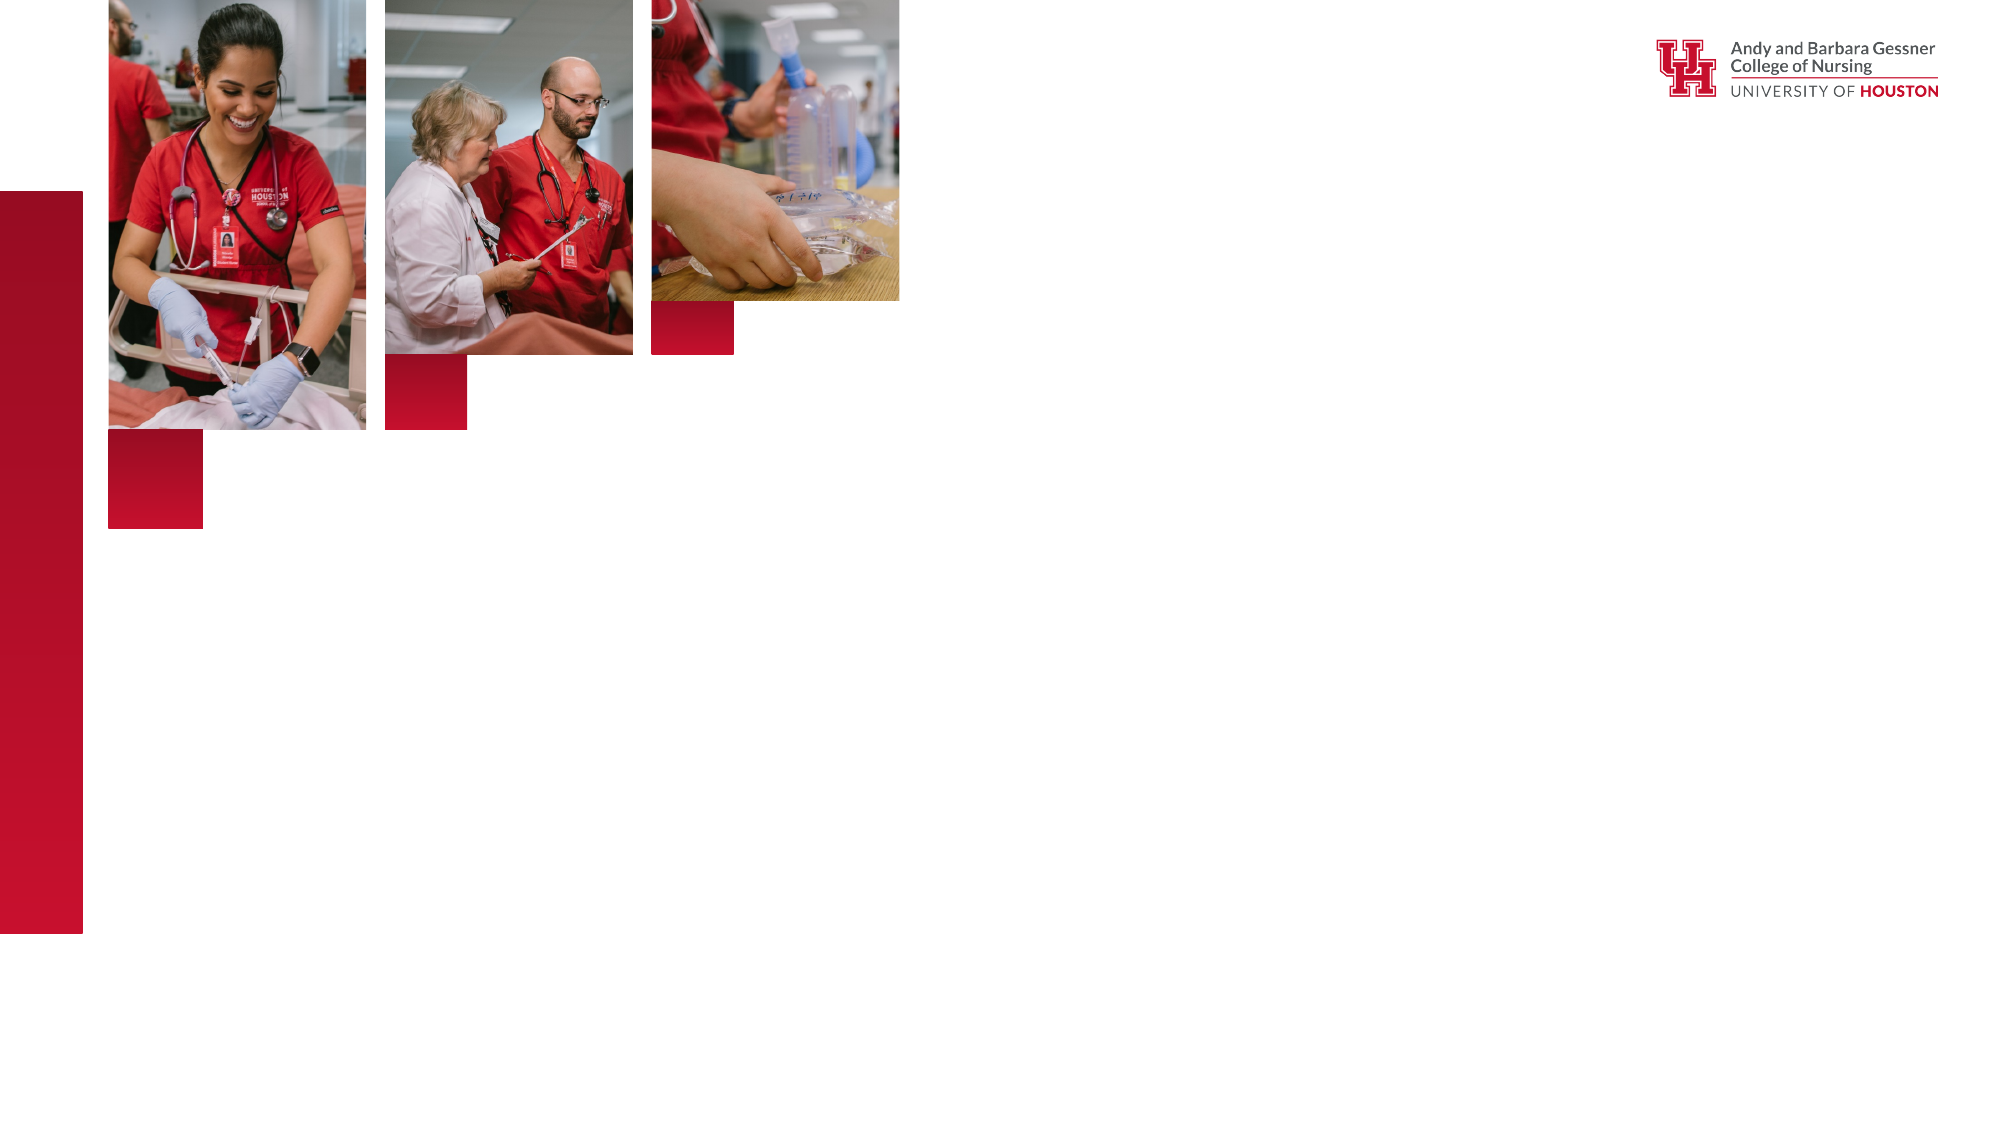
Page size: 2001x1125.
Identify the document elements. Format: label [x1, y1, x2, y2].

picture [385, 0, 633, 355]
picture [651, 0, 900, 301]
picture [1651, 25, 1968, 112]
picture [108, 0, 367, 430]
